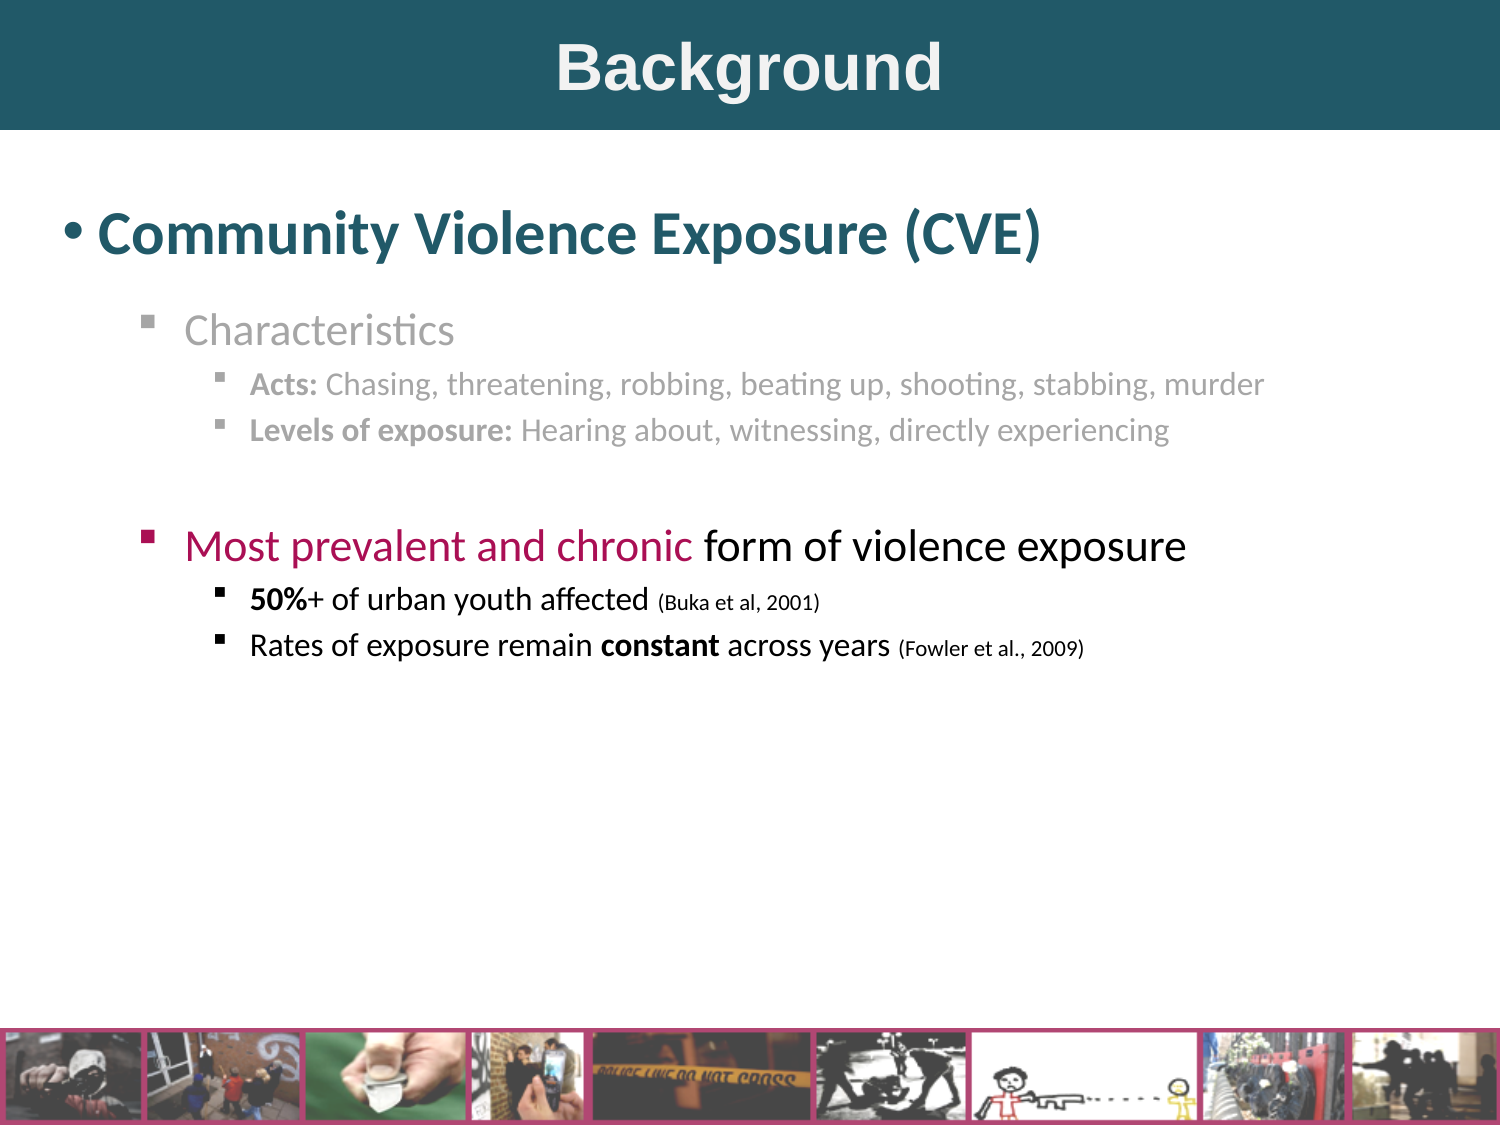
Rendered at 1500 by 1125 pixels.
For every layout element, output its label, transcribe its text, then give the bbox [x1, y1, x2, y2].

text_box Background [0, 0, 1500, 130]
picture [0, 1028, 1500, 1125]
list Community Violence Exposure (CVE) Characteristics Acts: Chasing, threatening, robbing, beating up, shooting, stabbing, murder Levels of exposure: Hearing about, witnessing, directly experiencing Most prevalent and chronic form of violence exposure 50%+ of urban youth affected (Buka et al, 2001) Rates of exposure remain constant across years (Fowler et al., 2009) CVE impact Mental health & behaviour (Margolin & Gordis, 2000) PTSD, Aggression [47, 185, 1430, 1027]
